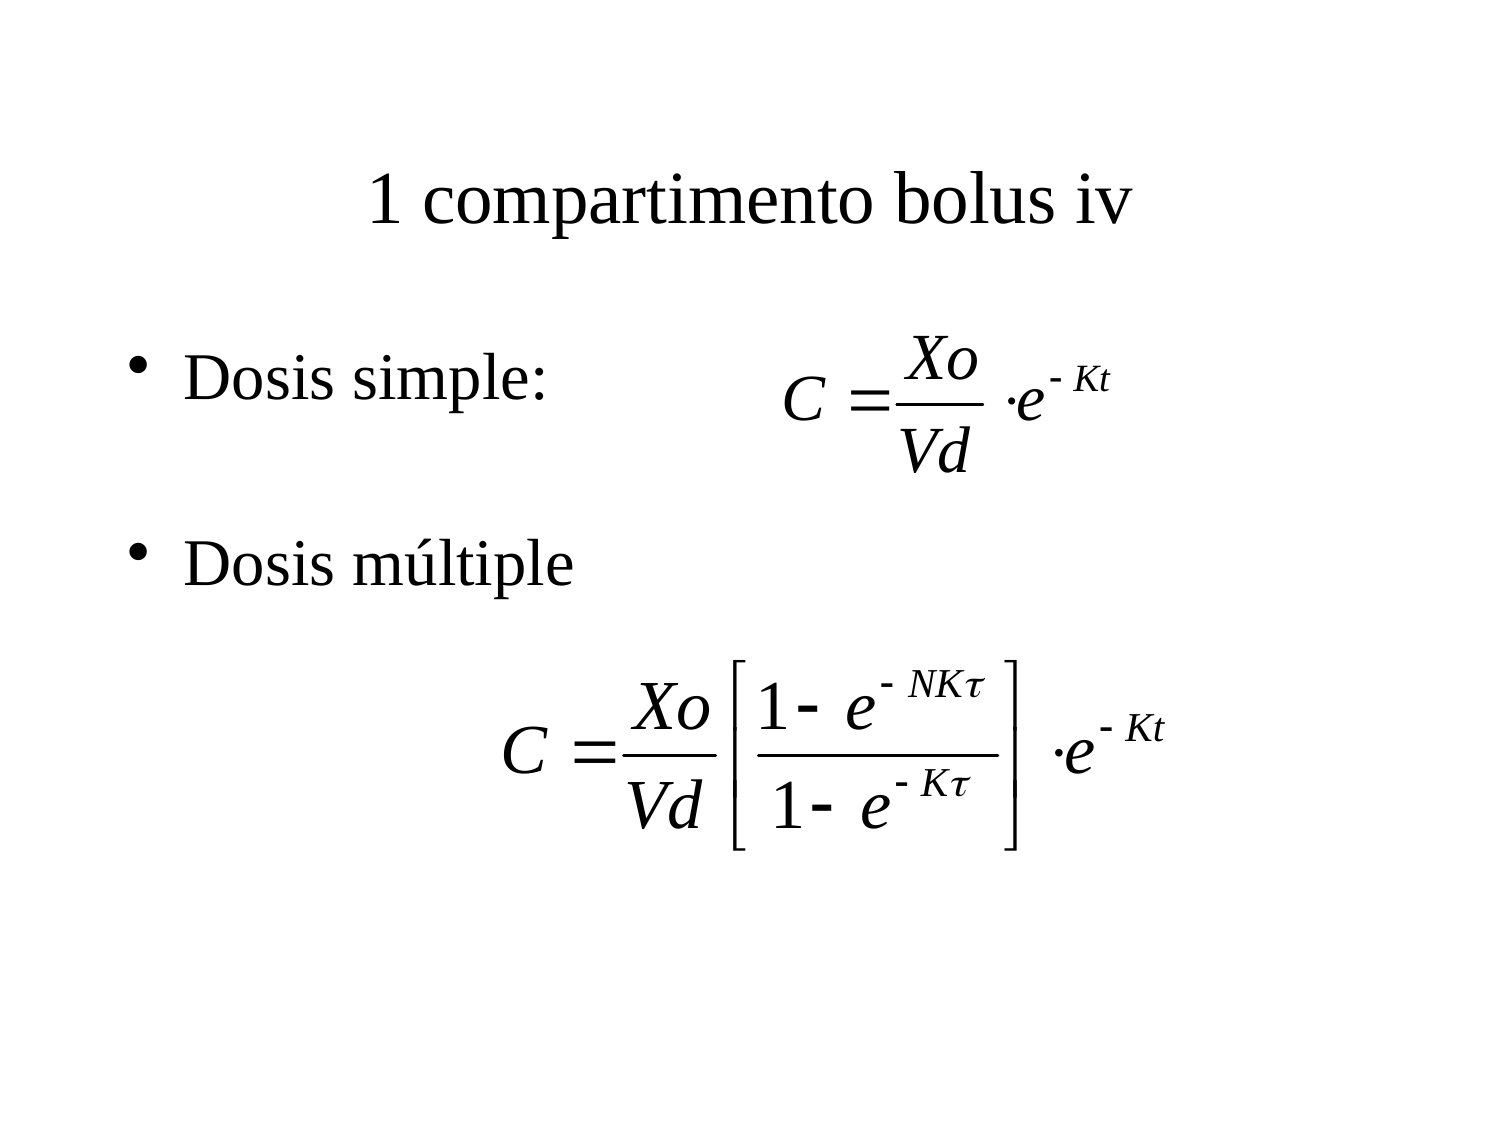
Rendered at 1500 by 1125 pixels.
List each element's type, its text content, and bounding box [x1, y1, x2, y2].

list Dosis simple: Dosis múltiple [112, 324, 1388, 1001]
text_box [773, 316, 1126, 487]
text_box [491, 644, 1179, 868]
title 1 compartimento bolus iv [112, 99, 1388, 288]
